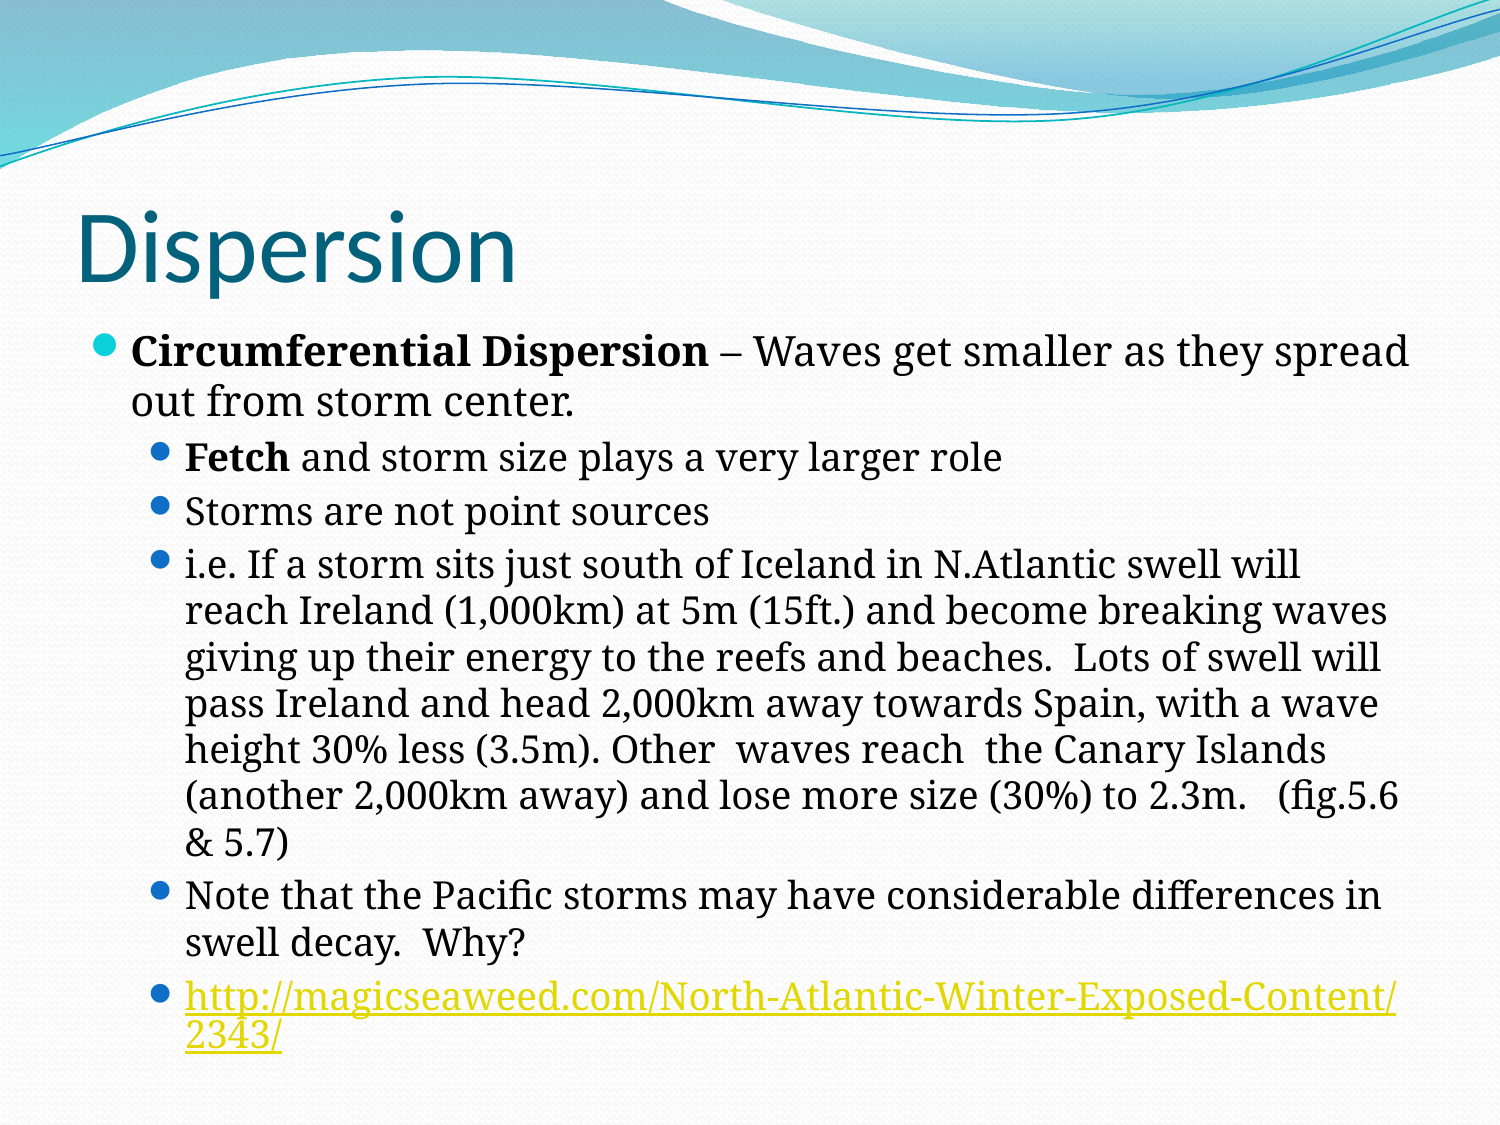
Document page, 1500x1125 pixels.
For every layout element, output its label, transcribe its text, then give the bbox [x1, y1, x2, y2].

title Dispersion [75, 115, 1425, 303]
list Circumferential Dispersion – Waves get smaller as they spread out from storm center. Fetch and storm size plays a very larger role Storms are not point sources i.e. If a storm sits just south of Iceland in N.Atlantic swell will reach Ireland (1,000km) at 5m (15ft.) and become breaking waves giving up their energy to the reefs and beaches. Lots of swell will pass Ireland and head 2,000km away towards Spain, with a wave height 30% less (3.5m). Other waves reach the Canary Islands (another 2,000km away) and lose more size (30%) to 2.3m. (fig.5.6 & 5.7) Note that the Pacific storms may have considerable differences in swell decay. Why? http://magicseaweed.com/North-Atlantic-Winter-Exposed-Content/2343/ [75, 317, 1425, 1038]
